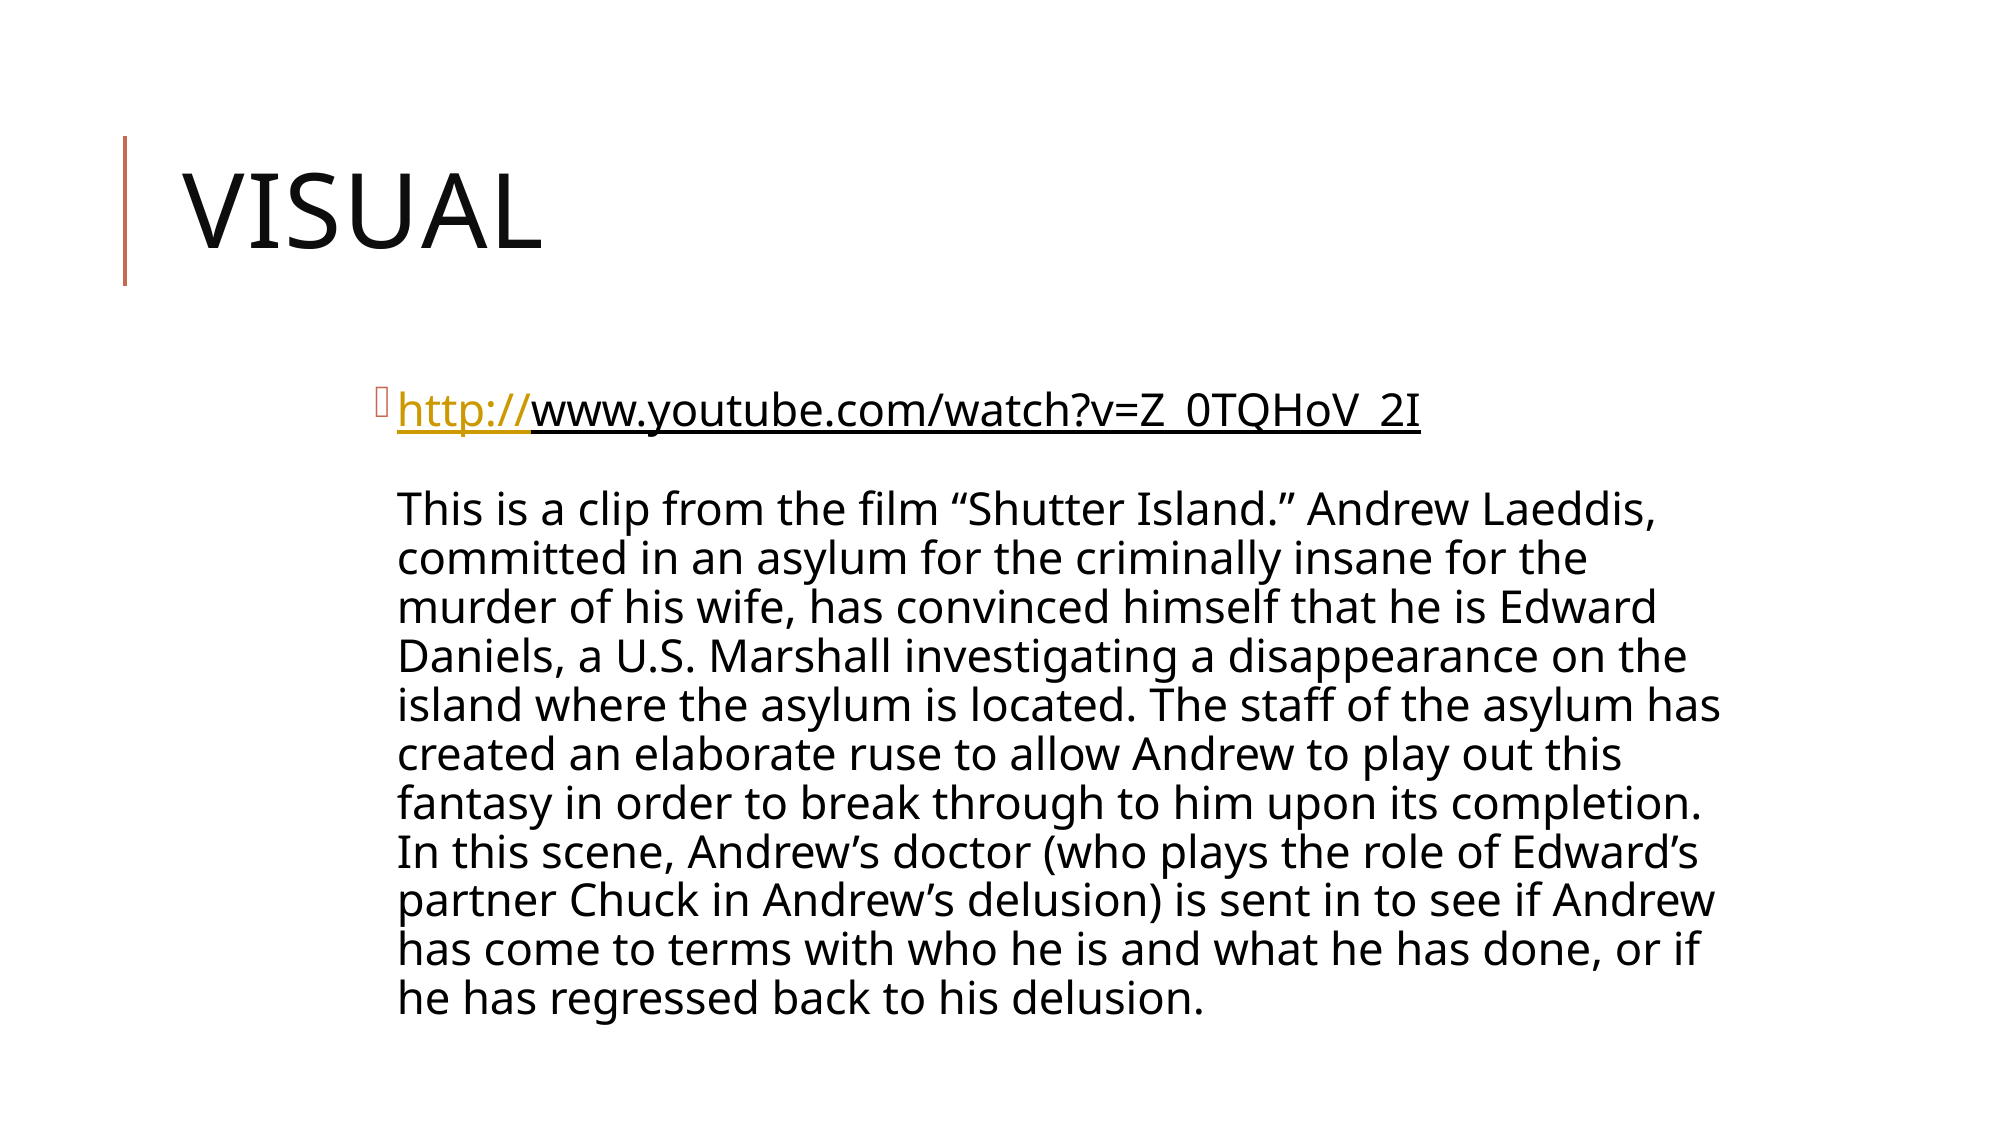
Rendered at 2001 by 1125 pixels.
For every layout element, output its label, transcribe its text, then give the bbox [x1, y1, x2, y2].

title Visual [168, 96, 1763, 342]
list http://www.youtube.com/watch?v=Z_0TQHoV_2I This is a clip from the film “Shutter Island.” Andrew Laeddis, committed in an asylum for the criminally insane for the murder of his wife, has convinced himself that he is Edward Daniels, a U.S. Marshall investigating a disappearance on the island where the asylum is located. The staff of the asylum has created an elaborate ruse to allow Andrew to play out this fantasy in order to break through to him upon its completion. In this scene, Andrew’s doctor (who plays the role of Edward’s partner Chuck in Andrew’s delusion) is sent in to see if Andrew has come to terms with who he is and what he has done, or if he has regressed back to his delusion. [168, 375, 1763, 1035]
